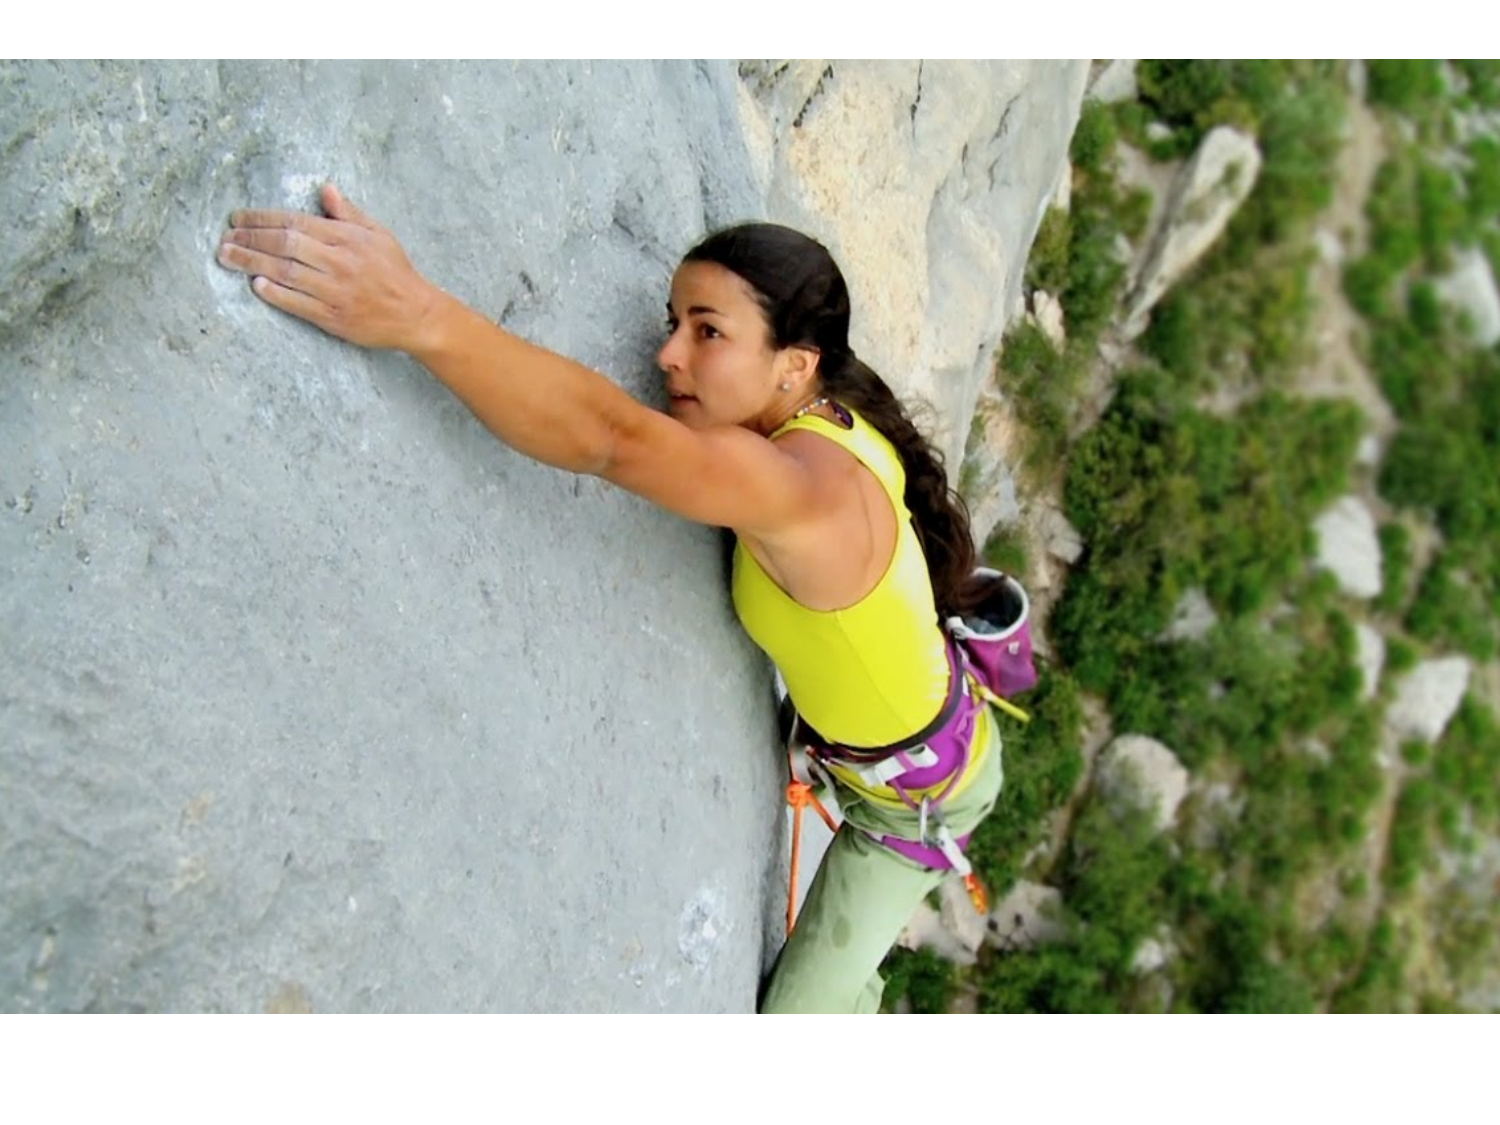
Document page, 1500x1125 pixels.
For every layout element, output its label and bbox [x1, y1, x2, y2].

list [0, 59, 1500, 1014]
